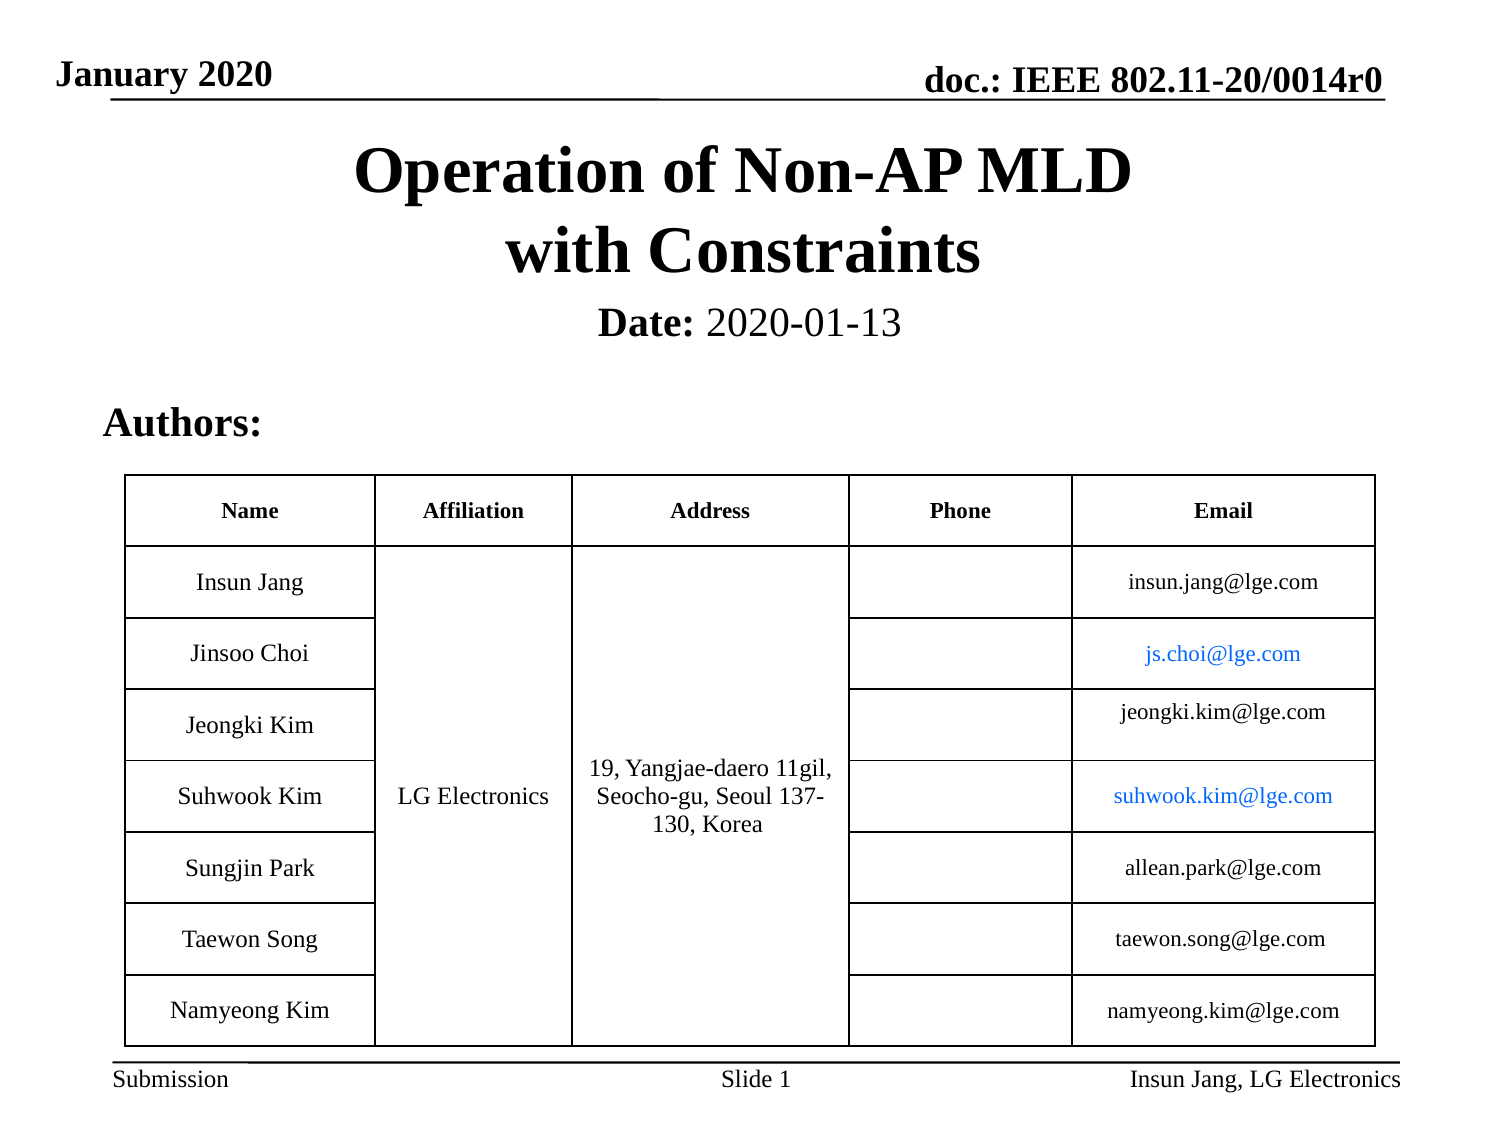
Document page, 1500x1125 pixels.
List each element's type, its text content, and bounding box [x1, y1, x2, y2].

table_header Address [573, 476, 848, 545]
slide_number Slide 1 [712, 1061, 800, 1093]
table_cell Jinsoo Choi [126, 619, 374, 688]
table_cell taewon.song@lge.com [1073, 904, 1374, 974]
footer Insun Jang, LG Electronics [1125, 1061, 1402, 1093]
text_box Authors: [87, 387, 325, 450]
table_header Phone [850, 476, 1071, 545]
table_cell allean.park@lge.com [1073, 833, 1374, 902]
table_header Name [126, 476, 374, 545]
table_cell namyeong.kim@lge.com [1073, 976, 1374, 1045]
list Date: 2020-01-13 [112, 287, 1388, 350]
table_cell 19, Yangjae-daero 11gil, Seocho-gu, Seoul 137-130, Korea [573, 547, 848, 1045]
table_cell [850, 976, 1071, 1045]
table_cell [850, 833, 1071, 902]
table_cell [850, 547, 1071, 617]
table_cell [850, 619, 1071, 688]
table_header Affiliation [376, 476, 571, 545]
table_cell Suhwook Kim [126, 761, 374, 831]
table_cell suhwook.kim@lge.com [1073, 761, 1374, 831]
table_cell Sungjin Park [126, 833, 374, 902]
table_cell LG Electronics [376, 547, 571, 1045]
table_cell Taewon Song [126, 904, 374, 974]
table_cell [850, 761, 1071, 831]
table_cell Jeongki Kim [126, 690, 374, 760]
table_cell jeongki.kim@lge.com [1073, 690, 1374, 760]
table_header Email [1073, 476, 1374, 545]
table_cell insun.jang@lge.com [1073, 547, 1374, 617]
table_cell [850, 904, 1071, 974]
title Operation of Non-AP MLD with Constraints [62, 112, 1425, 300]
table_cell [850, 690, 1071, 760]
table_cell Namyeong Kim [126, 976, 374, 1045]
table_cell js.choi@lge.com [1073, 619, 1374, 688]
table_cell Insun Jang [126, 547, 374, 617]
